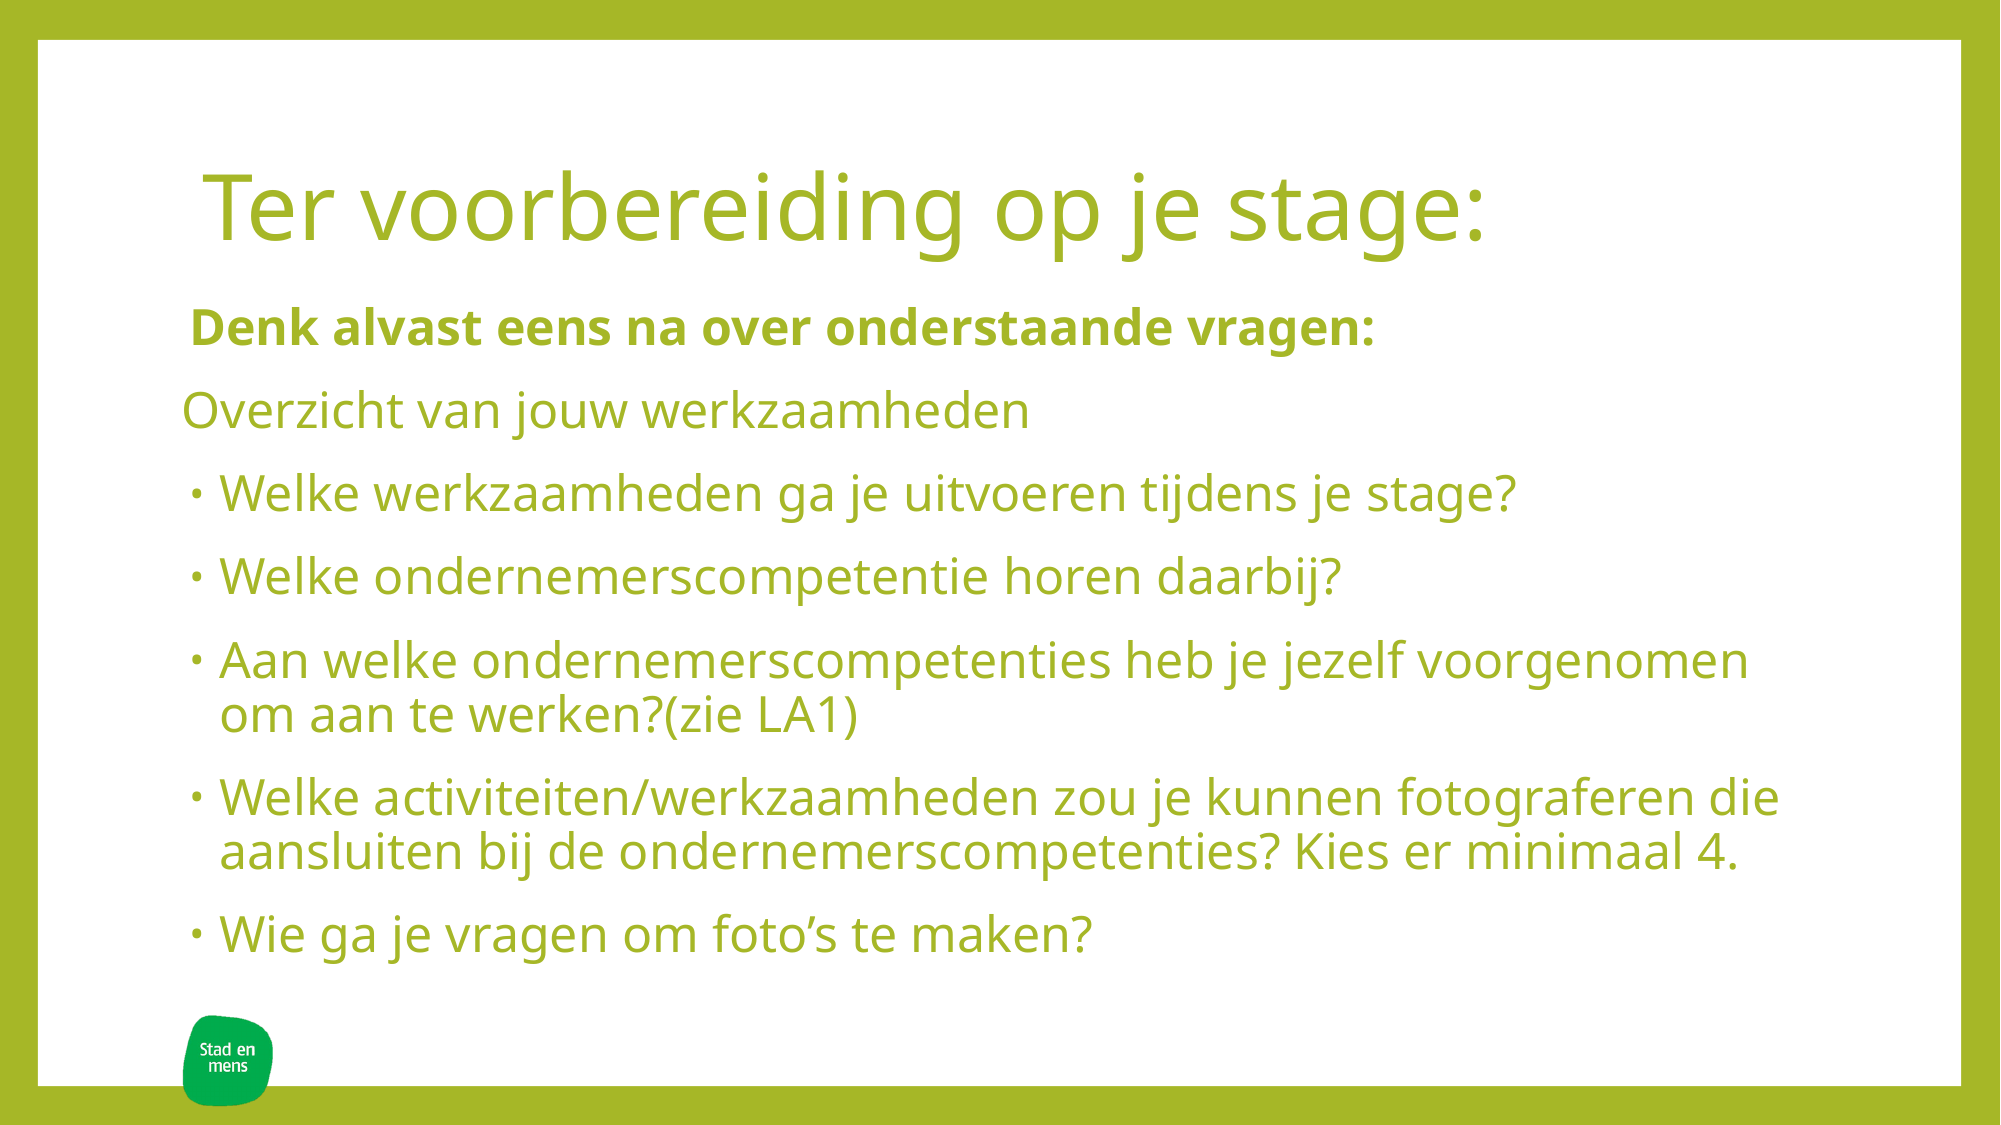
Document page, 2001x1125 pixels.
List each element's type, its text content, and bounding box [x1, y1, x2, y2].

title Ter voorbereiding op je stage: [187, 99, 1808, 323]
picture [179, 1056, 273, 1110]
list Denk alvast eens na over onderstaande vragen: Overzicht van jouw werkzaamheden Welke werkzaamheden ga je uitvoeren tijdens je stage? Welke ondernemerscompetentie horen daarbij? Aan welke ondernemerscompetenties heb je jezelf voorgenomen om aan te werken?(zie LA1) Welke activiteiten/werkzaamheden zou je kunnen fotograferen die aansluiten bij de ondernemerscompetenties? Kies er minimaal 4. Wie ga je vragen om foto’s te maken? [166, 294, 1807, 1056]
